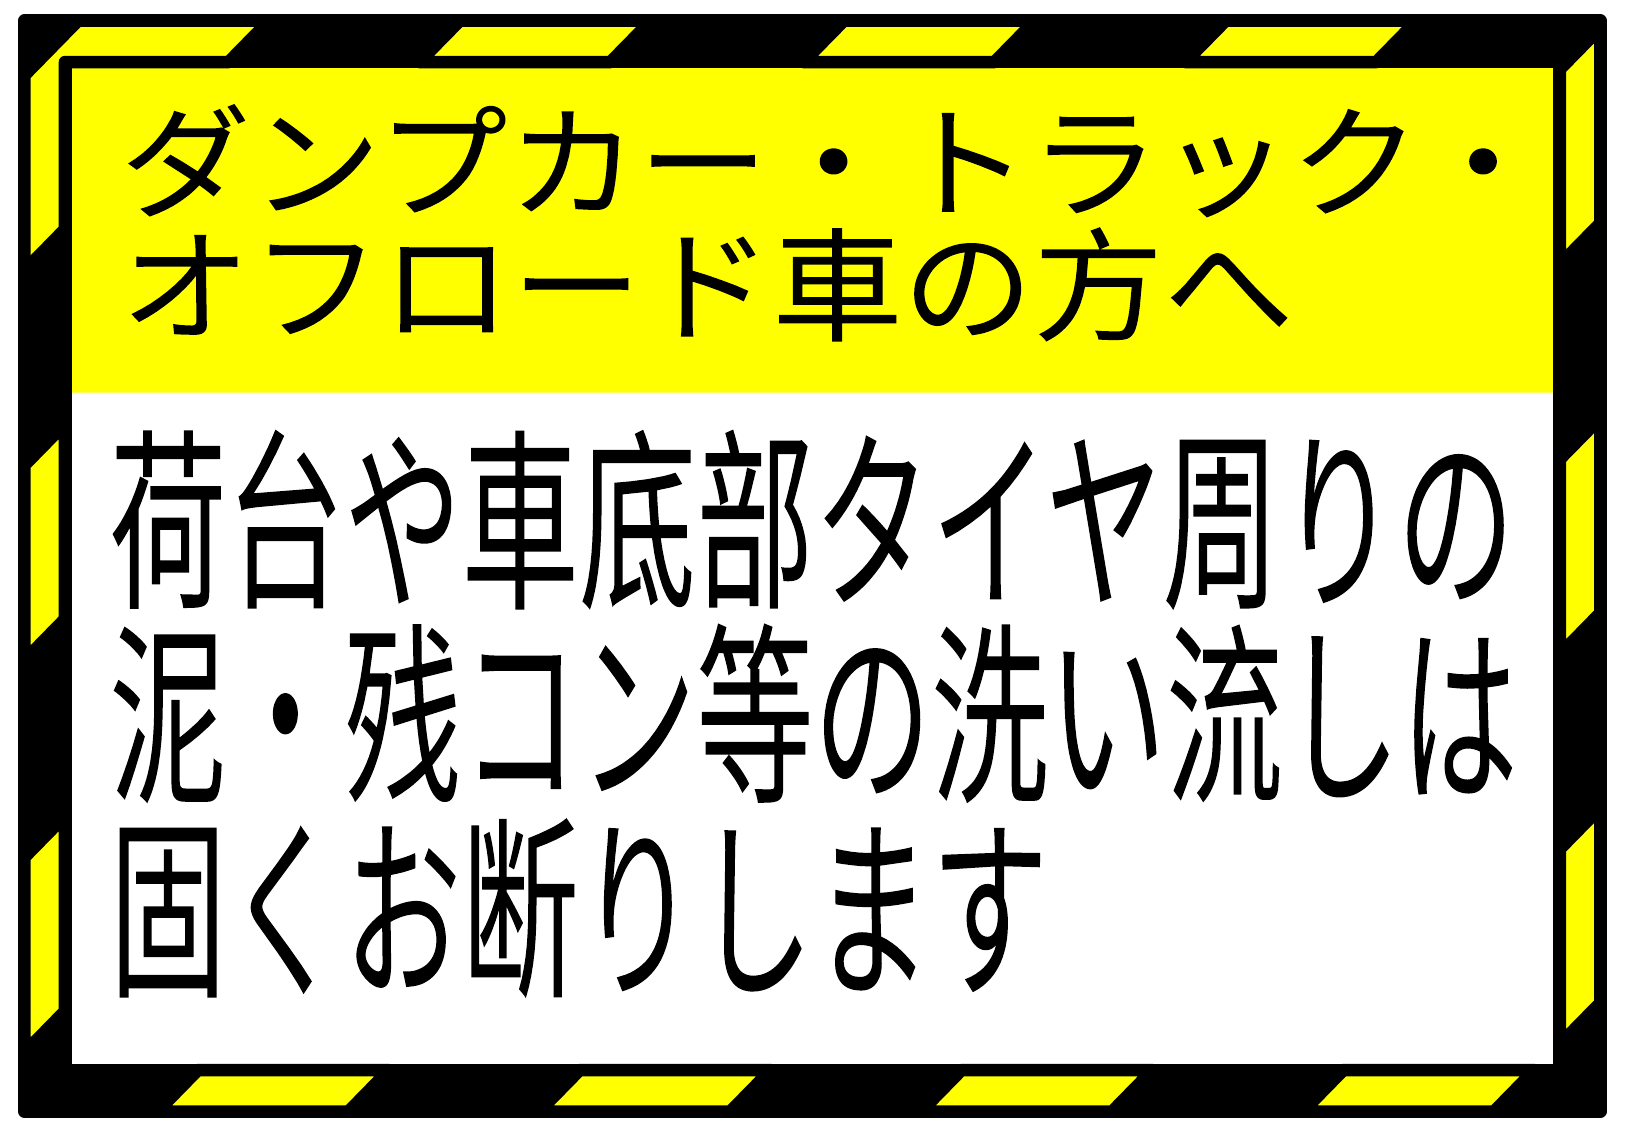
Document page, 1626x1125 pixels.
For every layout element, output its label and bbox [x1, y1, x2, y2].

text_box [24, 20, 1601, 1112]
